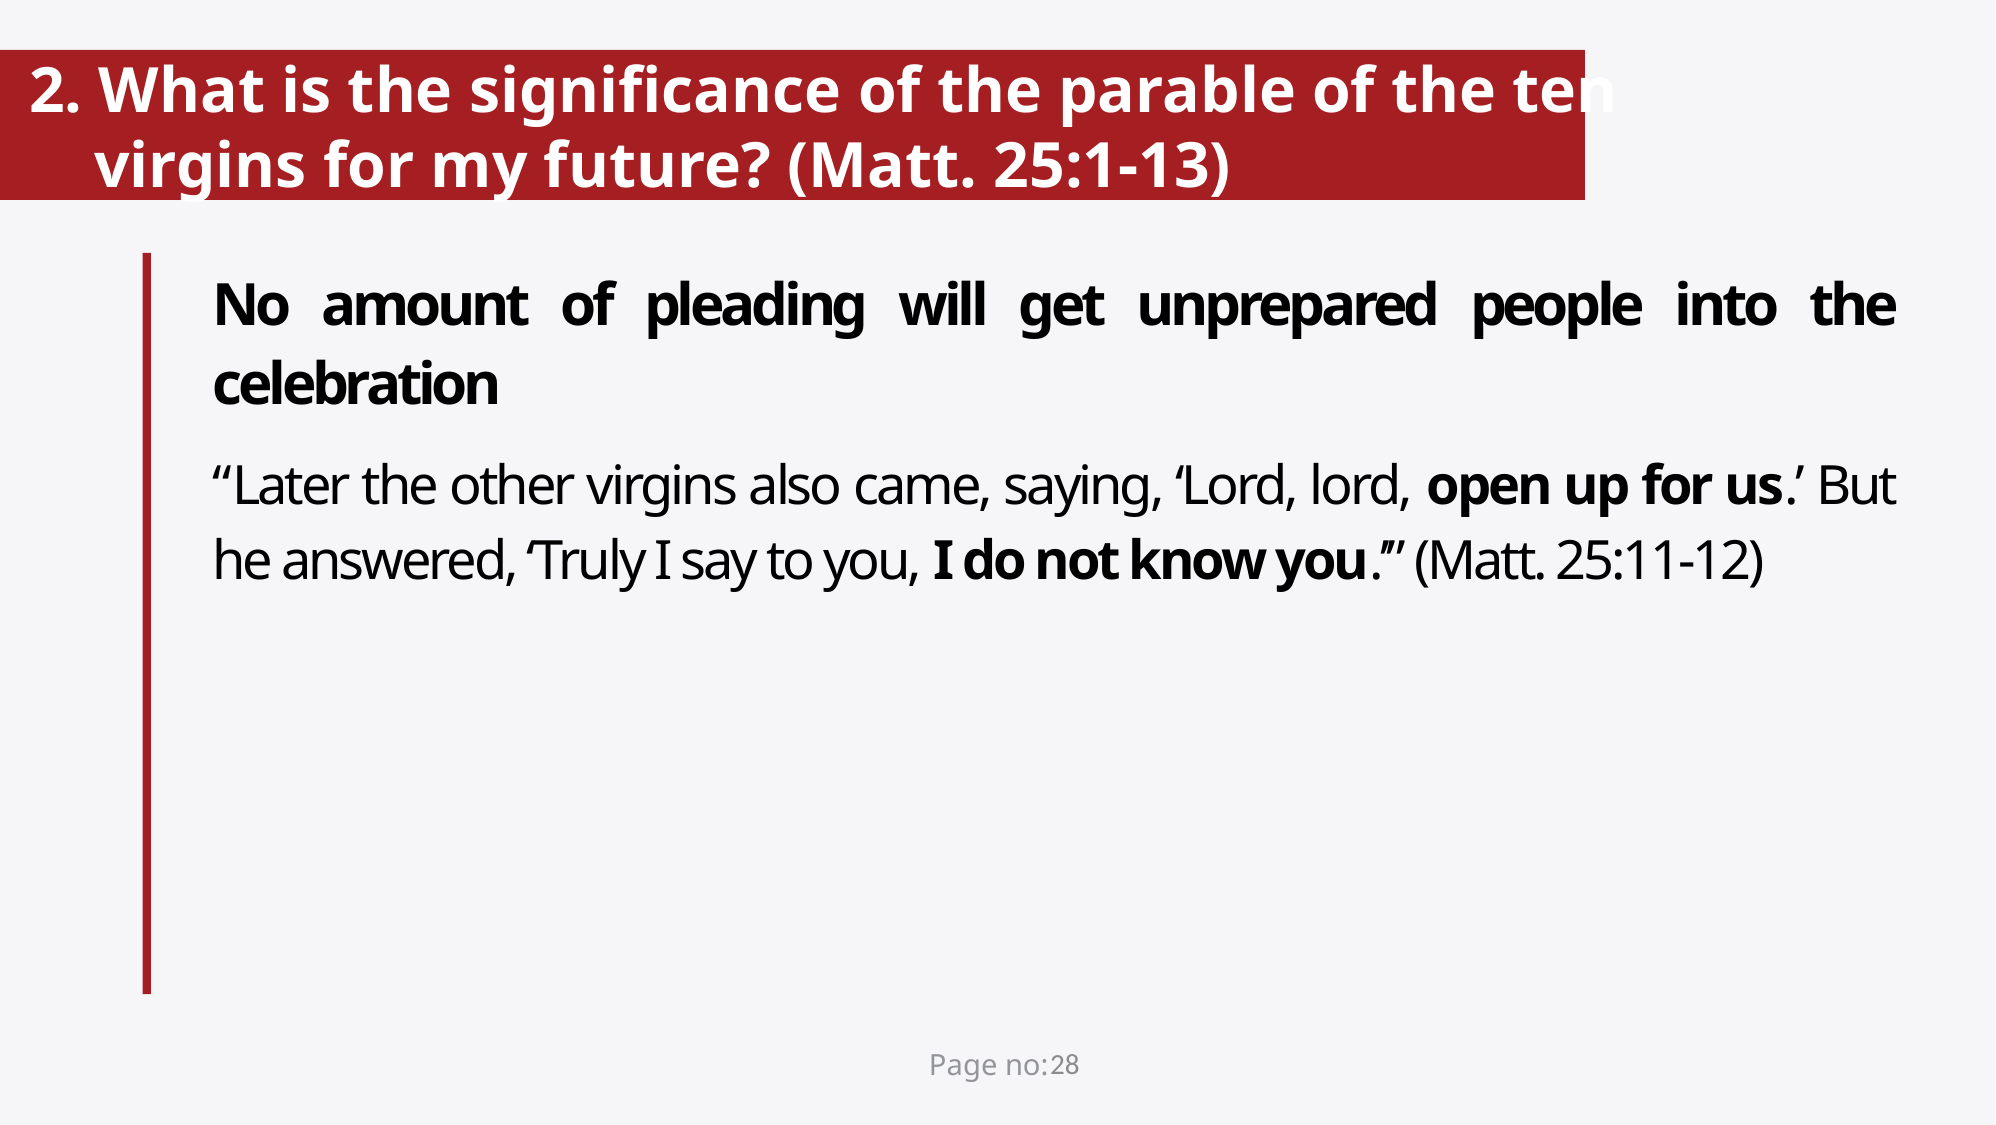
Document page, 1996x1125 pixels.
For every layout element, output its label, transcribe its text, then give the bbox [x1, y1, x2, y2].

subtitle No amount of pleading will get unprepared people into the celebration “Later the other virgins also came, saying, ‘Lord, lord, open up for us.’ But he answered, ‘Truly I say to you, I do not know you.’” (Matt. 25:11-12) [197, 249, 1910, 1000]
title 2. What is the significance of the parable of the ten virgins for my future? (Matt. 25:1-13) [14, 62, 1810, 188]
